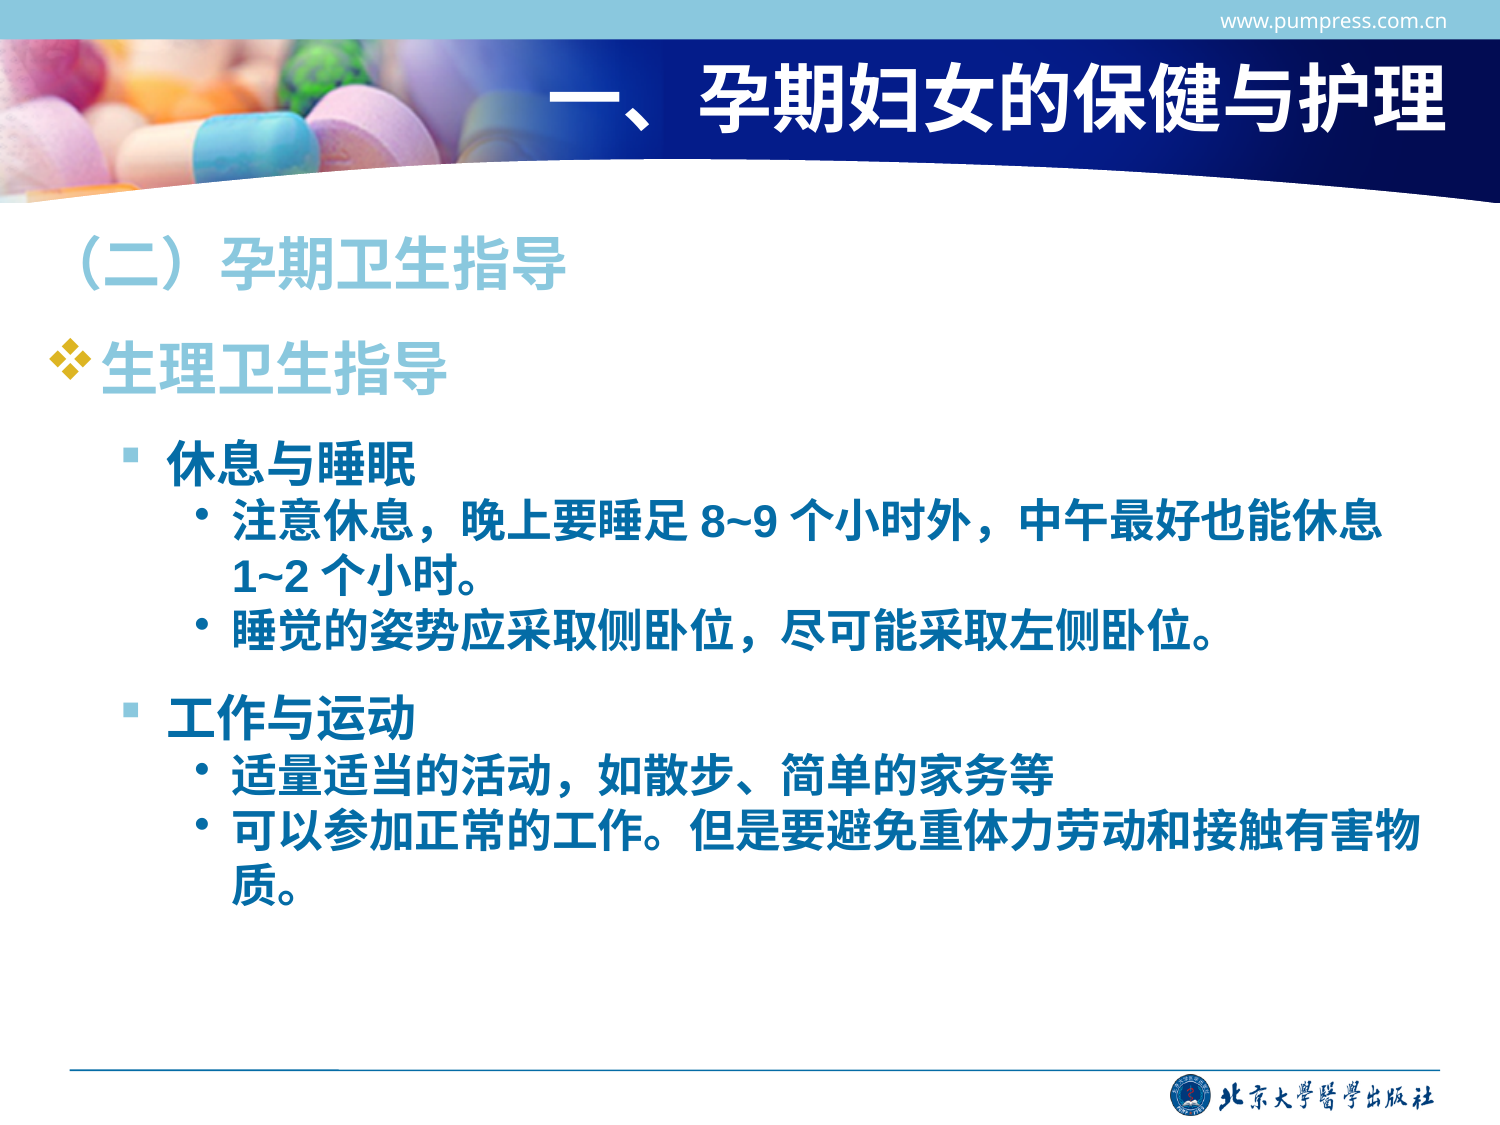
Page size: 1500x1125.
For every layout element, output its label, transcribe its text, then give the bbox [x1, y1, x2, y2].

picture [1170, 1074, 1436, 1118]
title 一、孕期妇女的保健与护理 [137, 49, 1463, 143]
slide_number www.pumpress.com.cn [1024, 0, 1463, 38]
picture [0, 40, 1500, 203]
list （二）孕期卫生指导 生理卫生指导 休息与睡眠 注意休息，晚上要睡足8~9个小时外，中午最好也能休息1~2个小时。 睡觉的姿势应采取侧卧位，尽可能采取左侧卧位。 工作与运动 适量适当的活动，如散步、简单的家务等 可以参加正常的工作。但是要避免重体力劳动和接触有害物质。 [29, 184, 1463, 1071]
